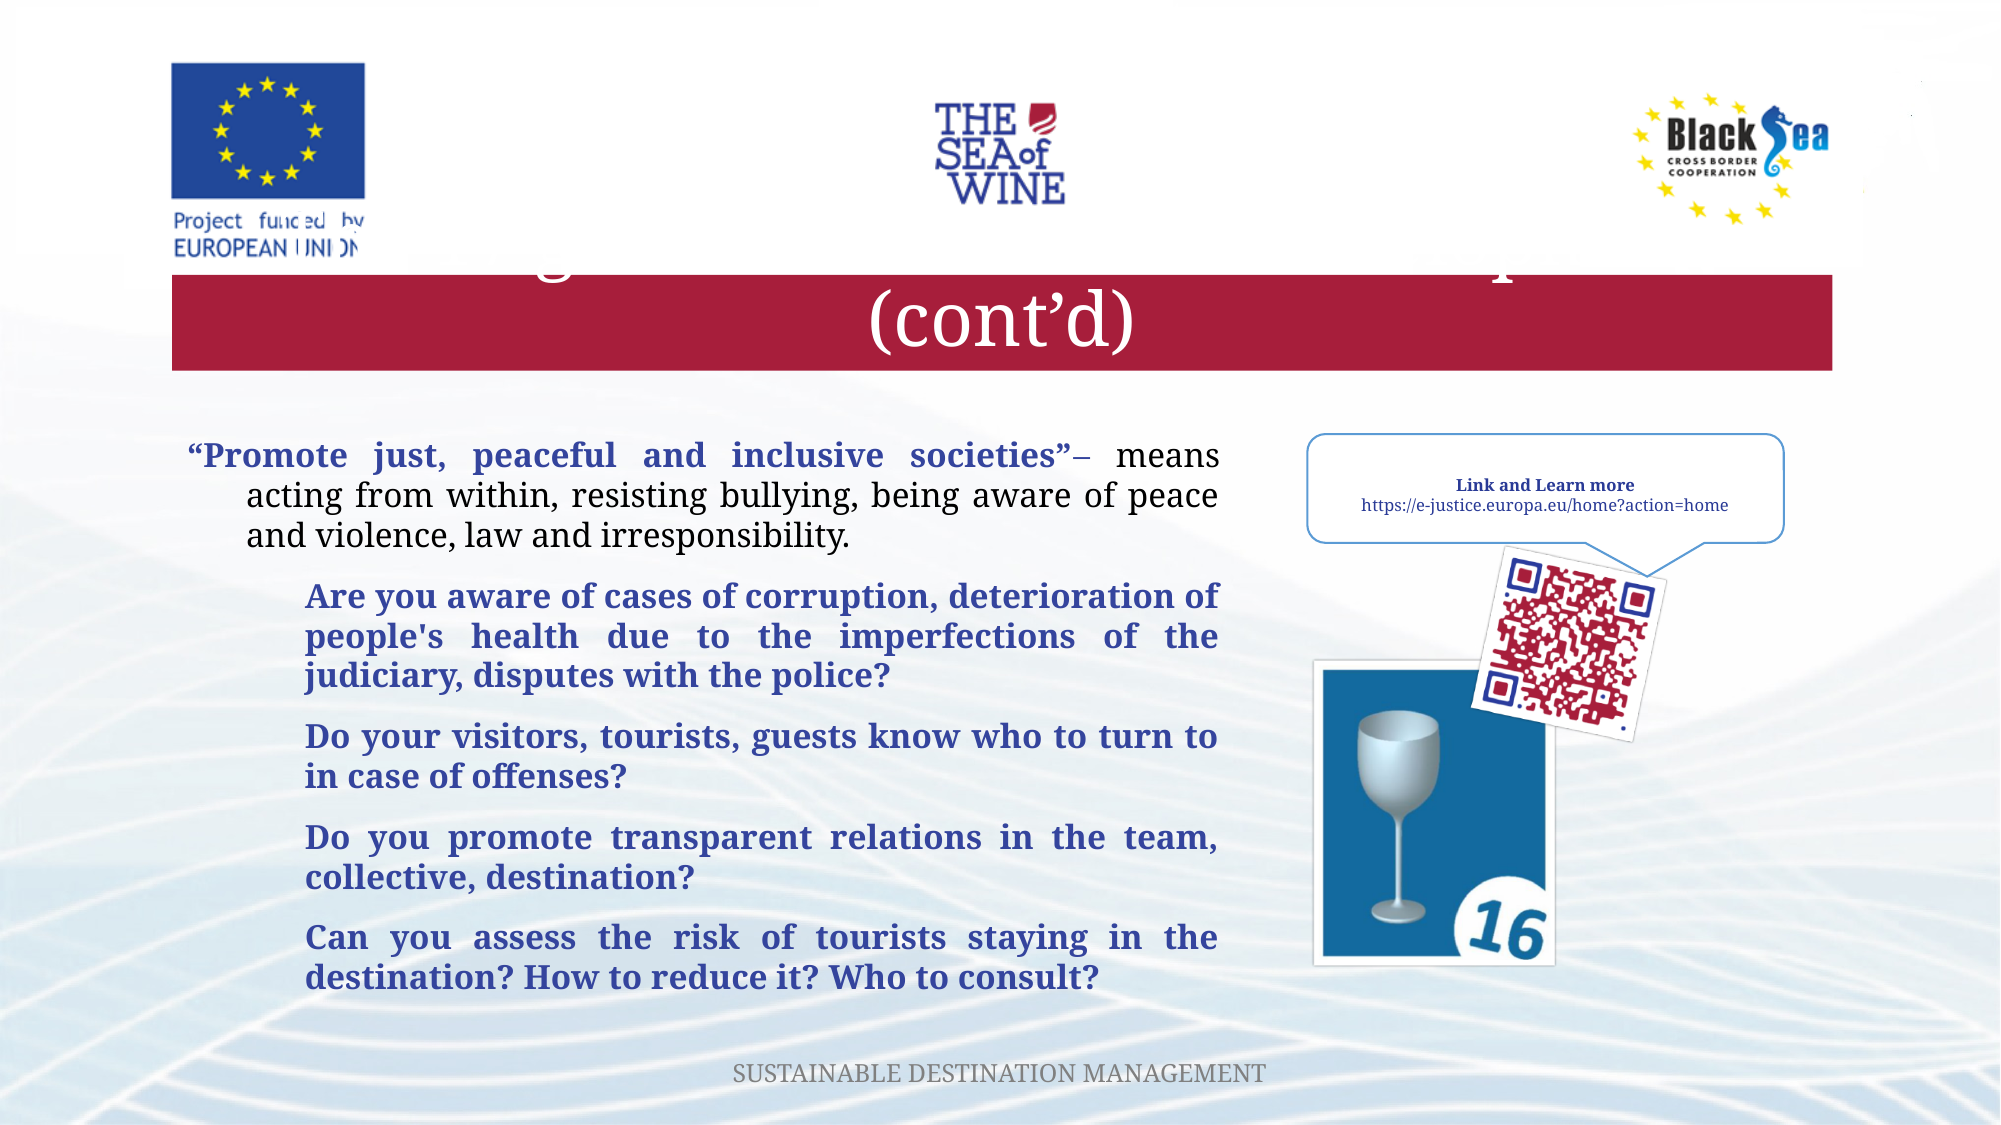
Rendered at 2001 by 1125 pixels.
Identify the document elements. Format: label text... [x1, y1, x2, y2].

title The 17 goals of sustainable development (cont’d) [172, 274, 1833, 371]
text_box Link and Learn more https://e-justice.europa.eu/home?action=home [1306, 433, 1785, 565]
picture [0, 0, 2001, 1125]
list “Promote just, peaceful and inclusive societies”– means acting from within, resisting bullying, being aware of peace and violence, law and irresponsibility. Are you aware of cases of corruption, deterioration of people's health due to the imperfections of the judiciary, disputes with the police? Do your visitors, tourists, guests know who to turn to in case of offenses? Do you promote transparent relations in the team, collective, destination? Can you assess the risk of tourists staying in the destination? How to reduce it? Who to consult? [172, 425, 1236, 1006]
footer SUSTAINABLE DESTINATION MANAGEMENT [662, 1042, 1338, 1103]
